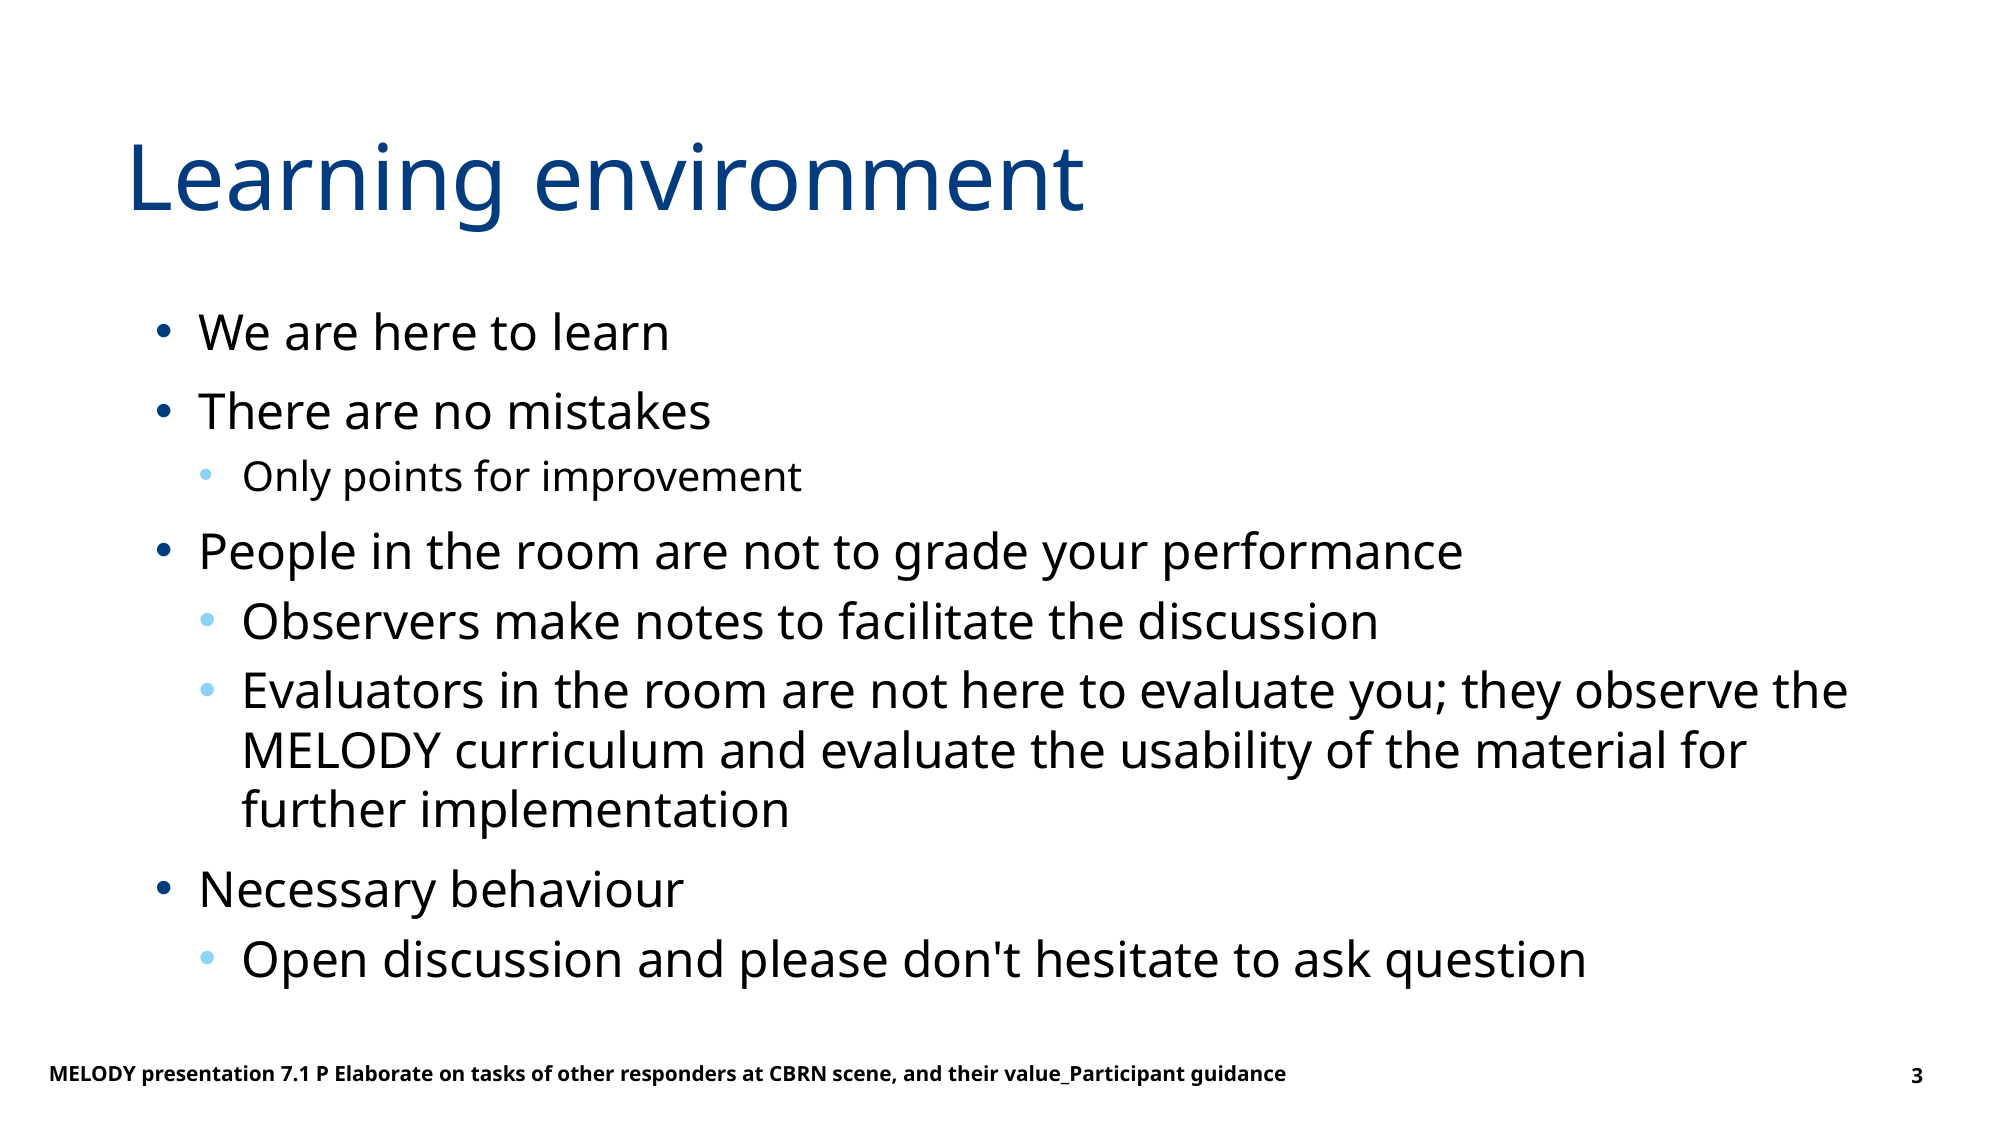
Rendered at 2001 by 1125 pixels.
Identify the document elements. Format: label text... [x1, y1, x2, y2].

list We are here to learn There are no mistakes Only points for improvement People in the room are not to grade your performance Observers make notes to facilitate the discussion Evaluators in the room are not here to evaluate you; they observe the MELODY curriculum and evaluate the usability of the material for further implementation Necessary behaviour Open discussion and please don't hesitate to ask question [125, 292, 1875, 999]
footer MELODY presentation 7.1 P Elaborate on tasks of other responders at CBRN scene, and their value_Participant guidance [49, 1062, 1817, 1088]
title Learning environment [125, 131, 1875, 292]
slide_number 3 [1473, 1062, 1924, 1101]
